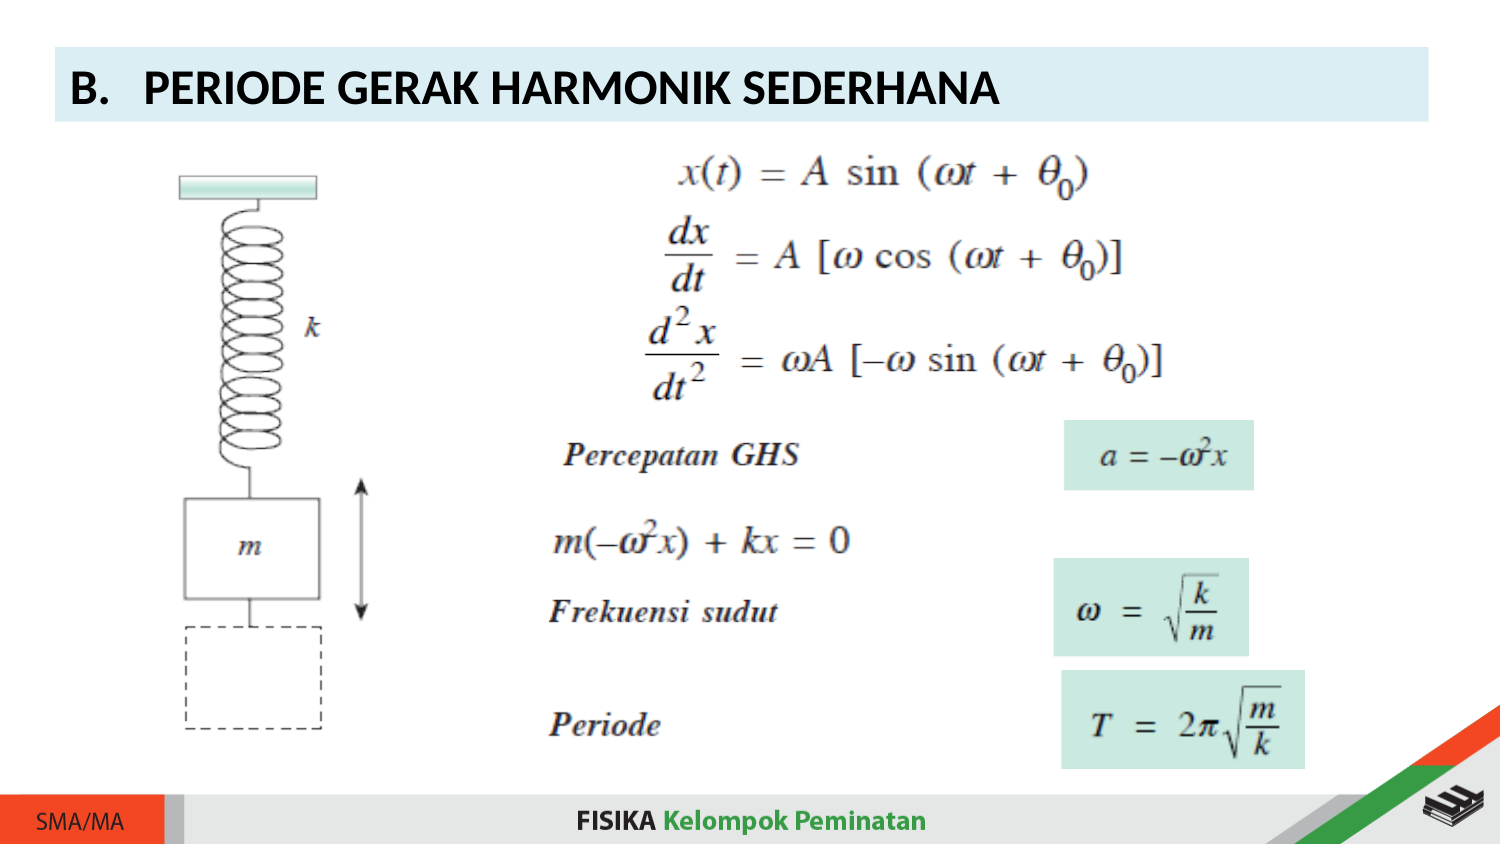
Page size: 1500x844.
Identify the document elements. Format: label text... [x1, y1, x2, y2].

picture [562, 420, 1254, 493]
picture [0, 157, 1500, 844]
picture [637, 140, 1171, 418]
picture [549, 515, 1250, 659]
text_box B. PERIODE GERAK HARMONIK SEDERHANA [55, 46, 1429, 122]
